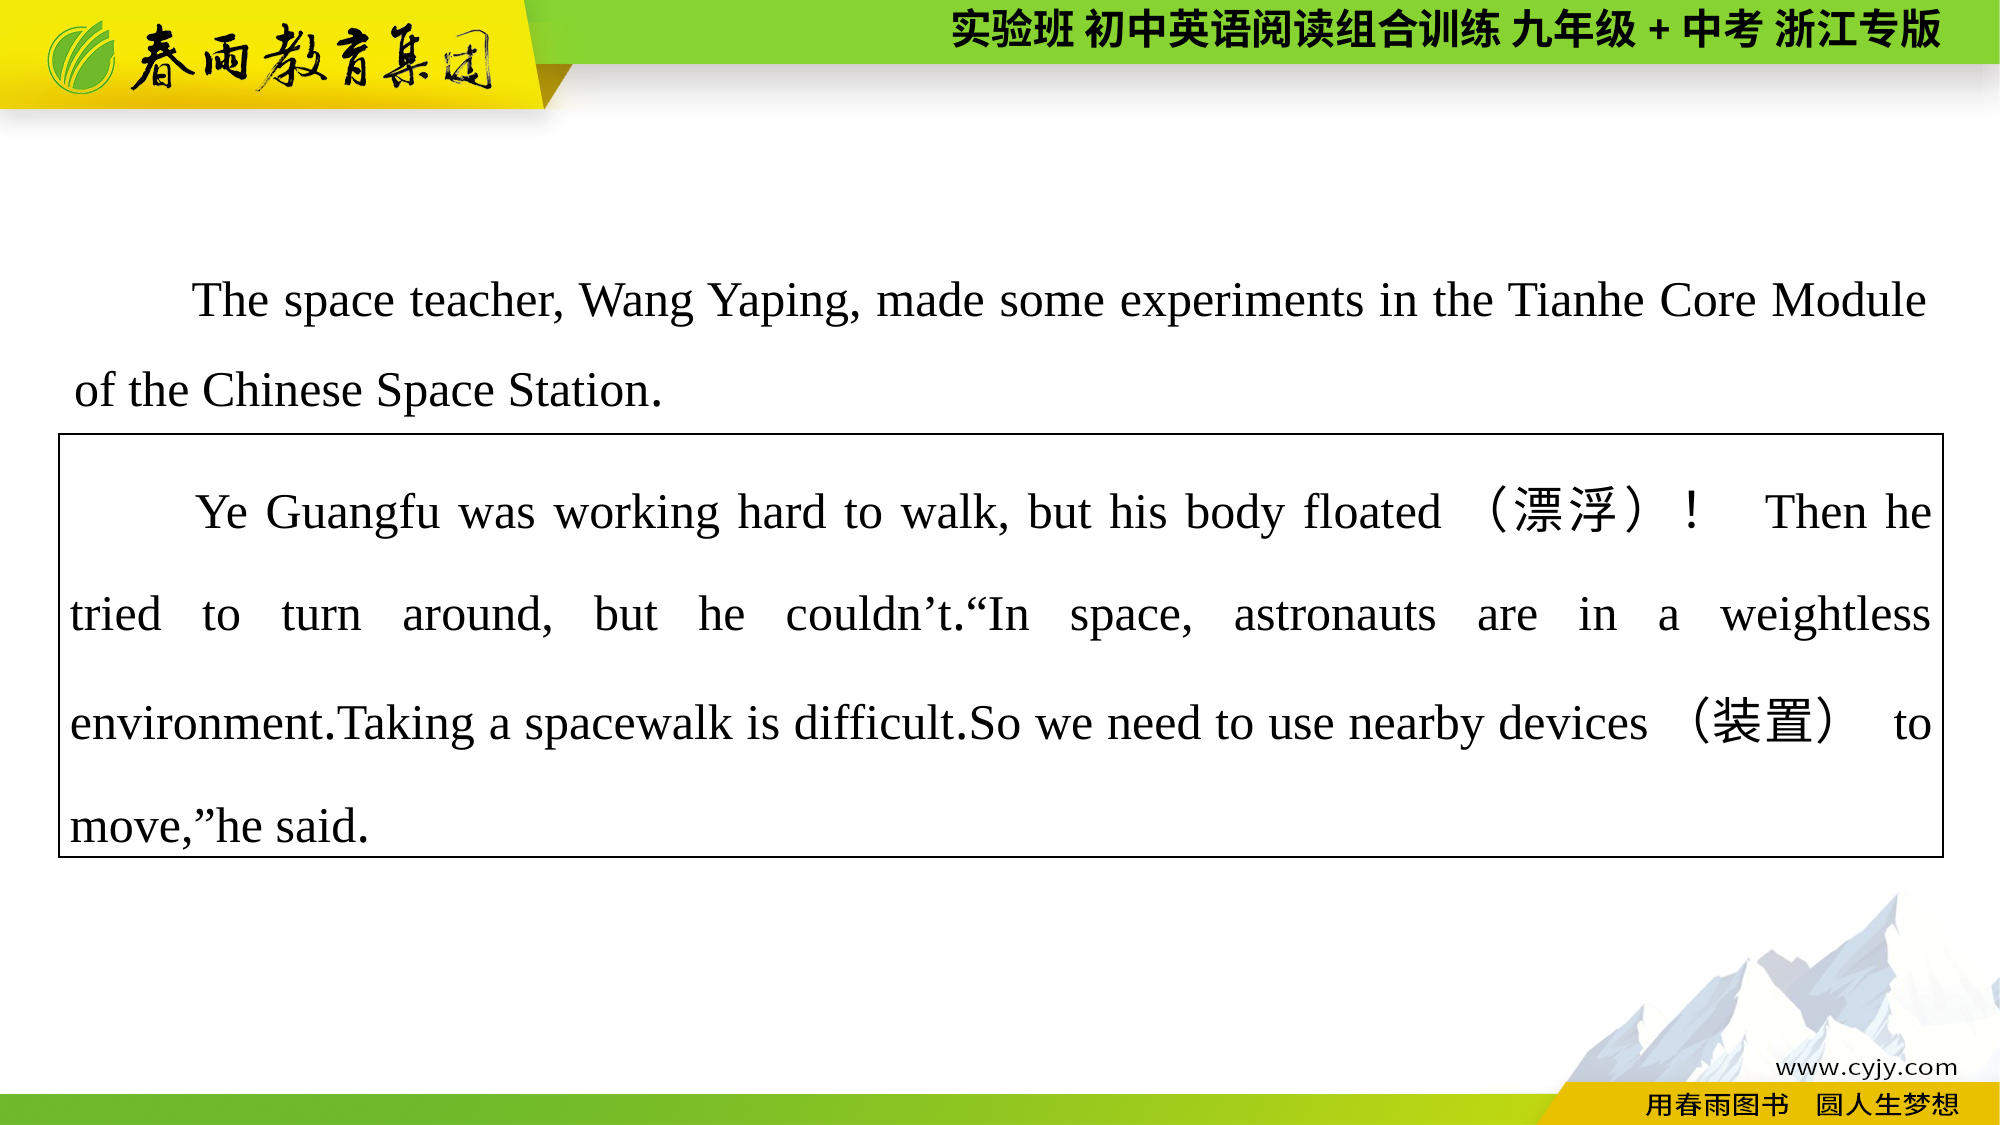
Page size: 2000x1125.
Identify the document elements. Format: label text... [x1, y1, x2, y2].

table_header Ye Guangfu was working hard to walk, but his body floated（漂浮）！ Then he tried to turn around, but he couldn’t.“In space, astronauts are in a weightless environment.Taking a spacewalk is difficult.So we need to use nearby devices（装置） to move,”he said. [60, 435, 1942, 856]
picture [0, 0, 2000, 1125]
list The space teacher, Wang Yaping, made some experiments in the Tianhe Core Module of the Chinese Space Station. [59, 228, 1944, 415]
